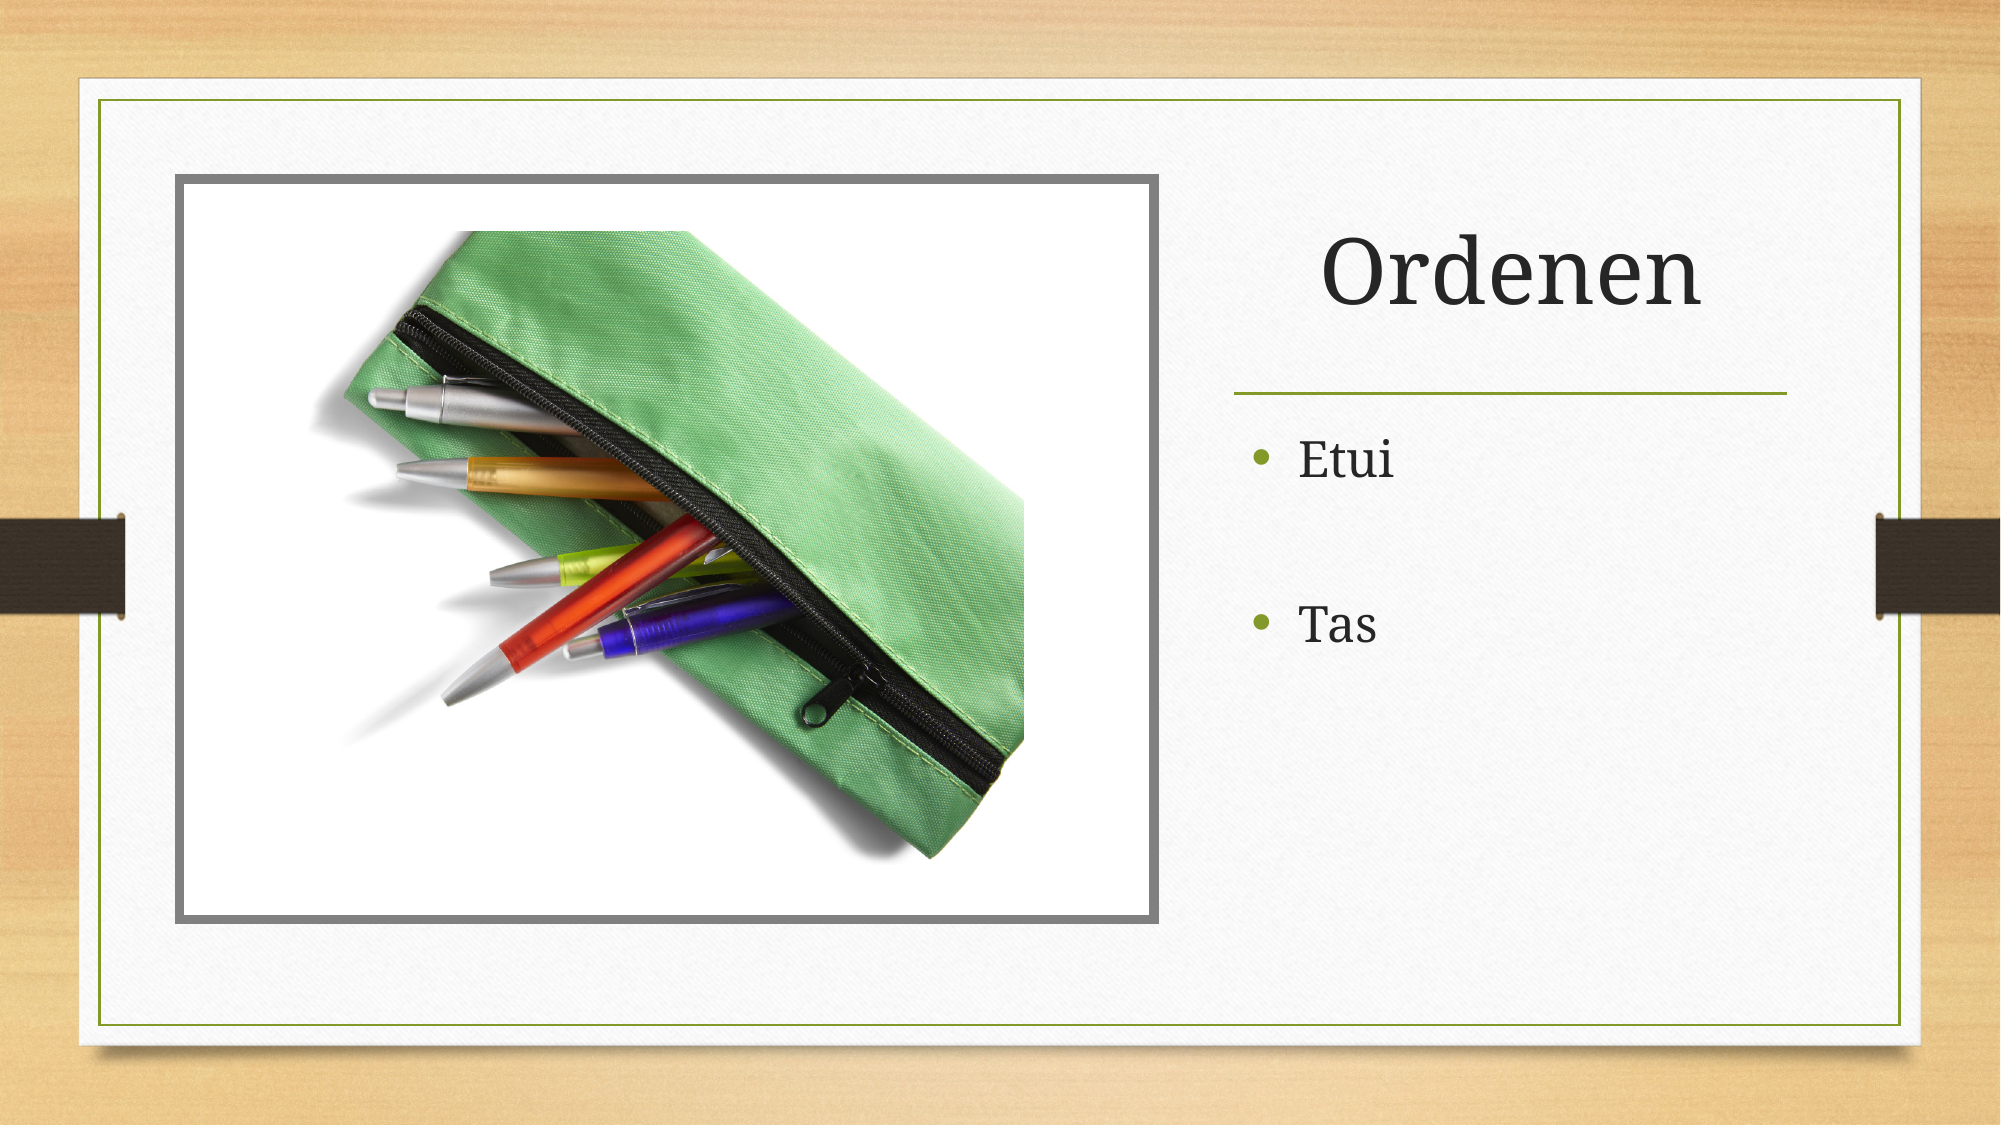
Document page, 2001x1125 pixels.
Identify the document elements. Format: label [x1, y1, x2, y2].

picture [305, 231, 1024, 865]
text_box [0, 0, 2000, 1125]
